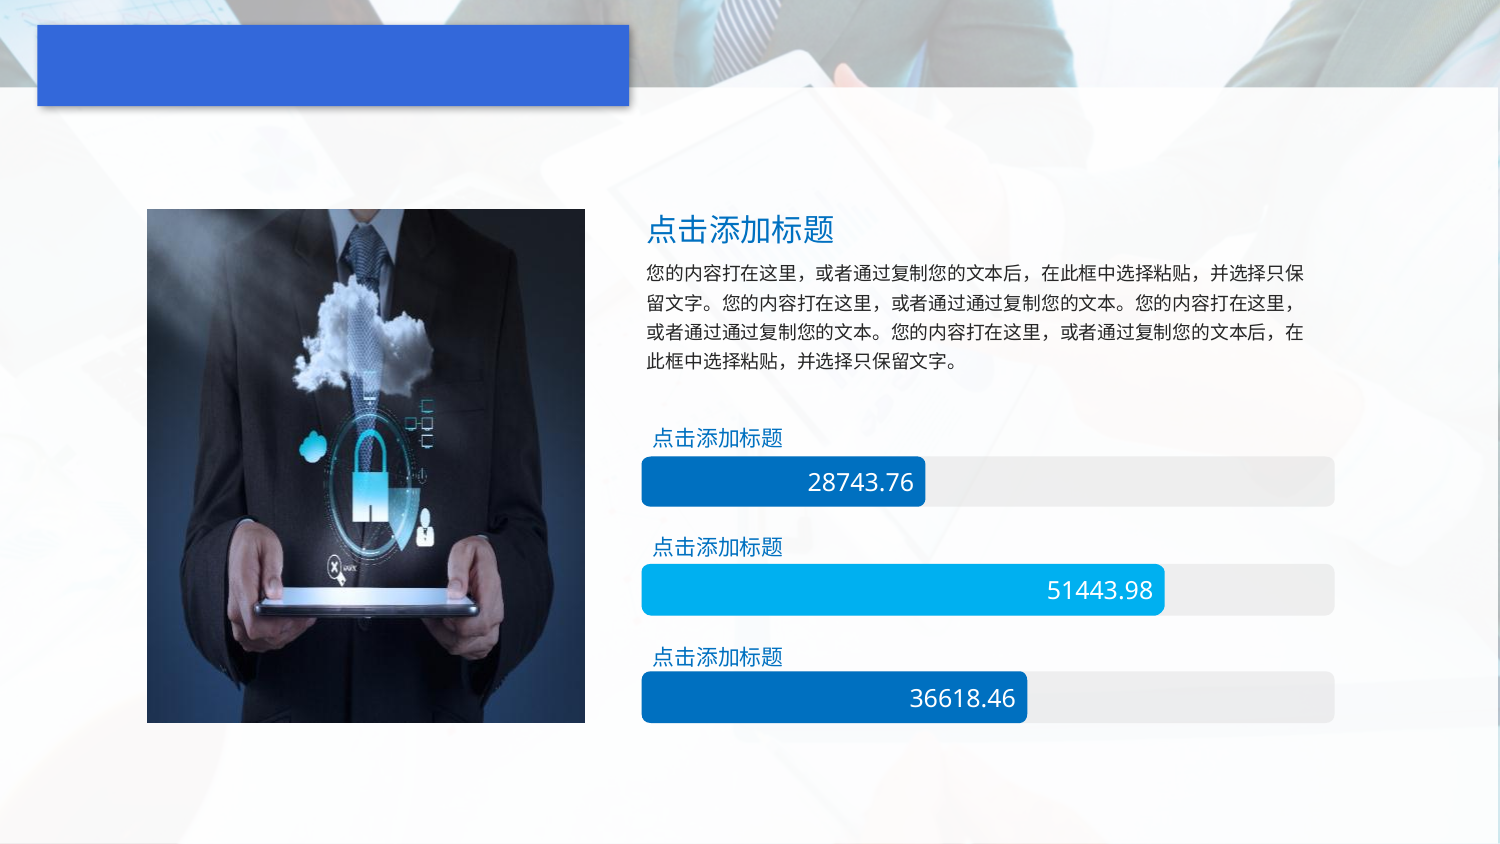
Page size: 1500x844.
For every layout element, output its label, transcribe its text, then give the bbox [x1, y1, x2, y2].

text_box 点击添加标题 [638, 520, 804, 560]
text_box 您的内容打在这里，或者通过复制您的文本后，在此框中选择粘贴，并选择只保留文字。您的内容打在这里，或者通过通过复制您的文本。您的内容打在这里，或者通过通过复制您的文本。您的内容打在这里，或者通过复制您的文本后，在此框中选择粘贴，并选择只保留文字。 [632, 248, 1335, 380]
text_box 点击添加标题 [638, 630, 804, 670]
text_box [921, 456, 1335, 507]
text_box 点击添加标题 [632, 191, 997, 248]
text_box 点击添加标题 [638, 411, 804, 452]
text_box 28743.76 [641, 456, 926, 507]
text_box [1020, 671, 1335, 724]
picture [147, 209, 585, 724]
text_box 51443.98 [641, 563, 1165, 616]
text_box [1156, 563, 1335, 616]
text_box 36618.46 [641, 671, 1028, 724]
